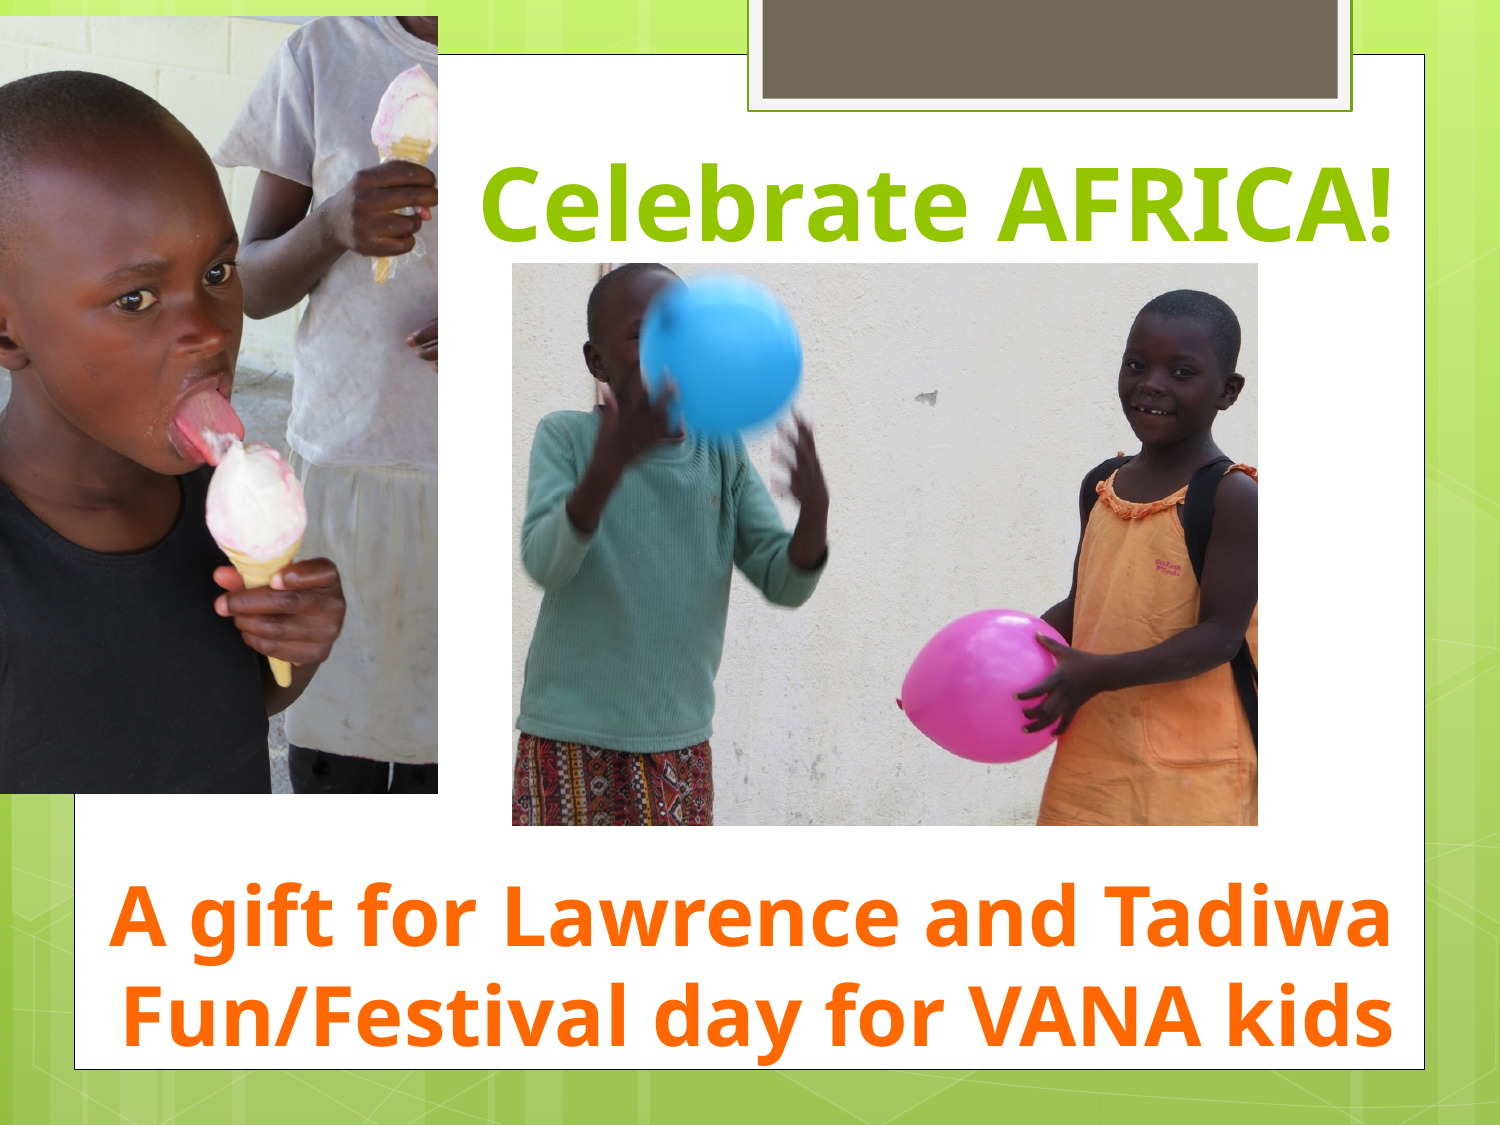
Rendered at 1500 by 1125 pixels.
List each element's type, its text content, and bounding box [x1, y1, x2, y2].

picture [511, 262, 1259, 826]
picture [0, 15, 438, 795]
title Celebrate AFRICA! A gift for Lawrence and Tadiwa Fun/Festival day for VANA kids [75, 90, 1412, 1071]
